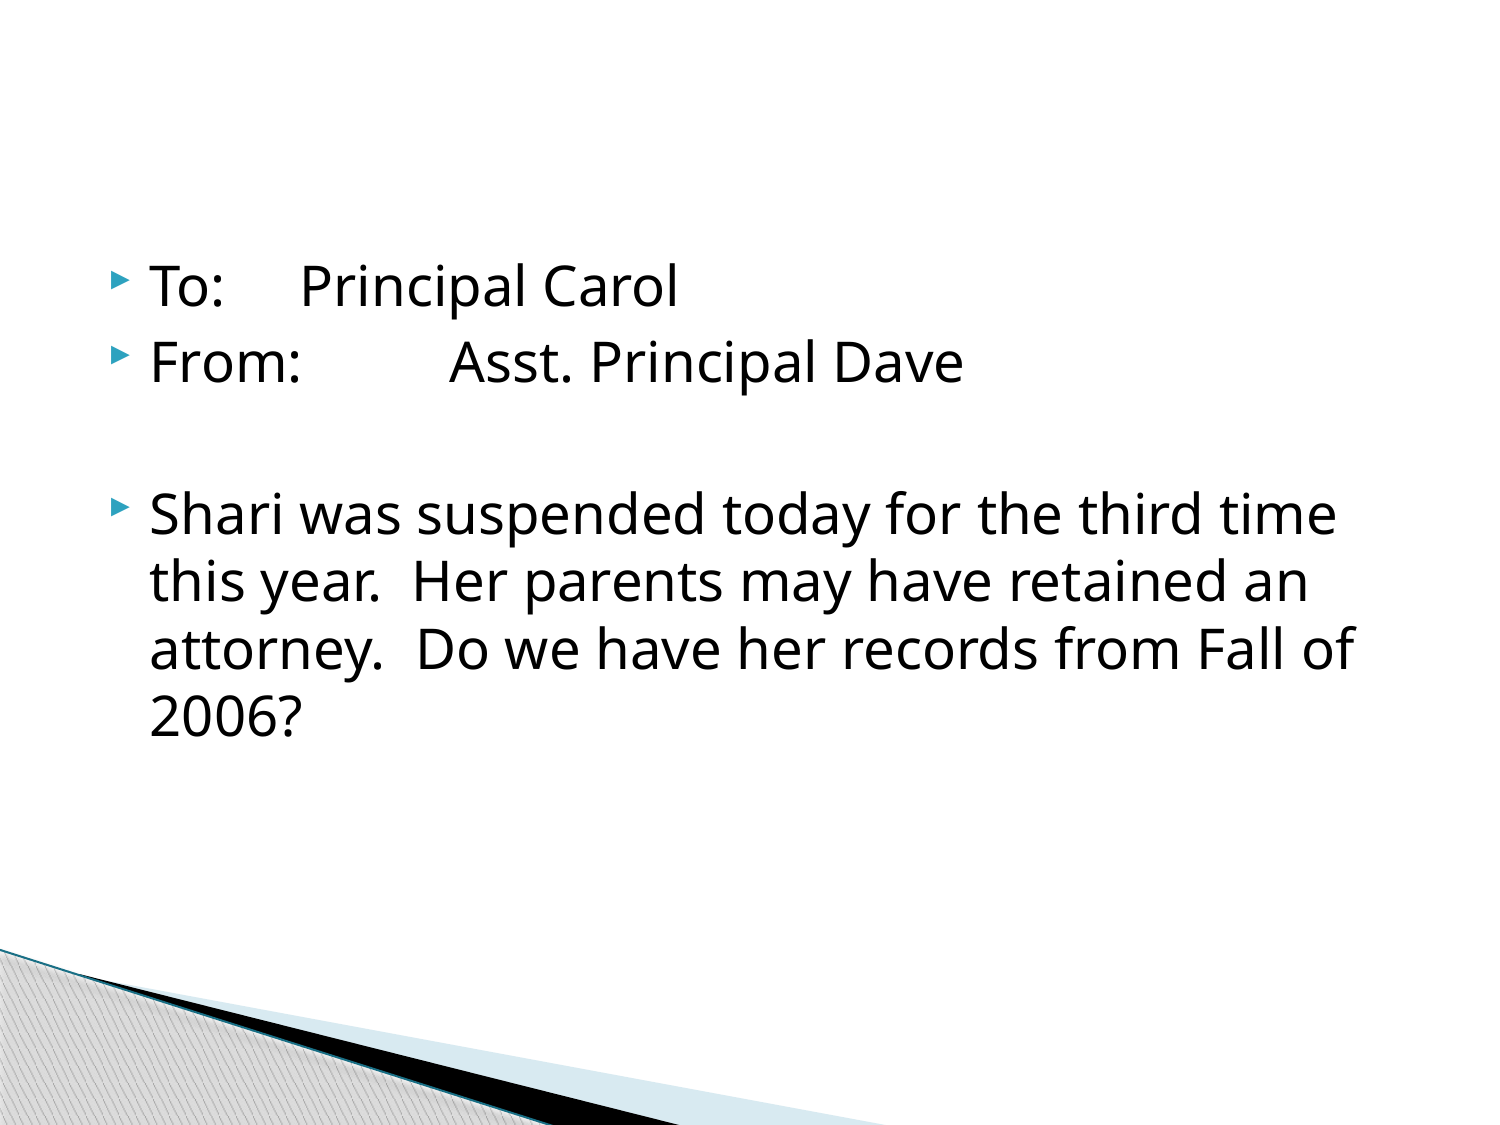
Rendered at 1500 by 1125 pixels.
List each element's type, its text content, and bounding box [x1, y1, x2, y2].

list To: Principal Carol From: Asst. Principal Dave Shari was suspended today for the third time this year. Her parents may have retained an attorney. Do we have her records from Fall of 2006? [74, 242, 1426, 986]
